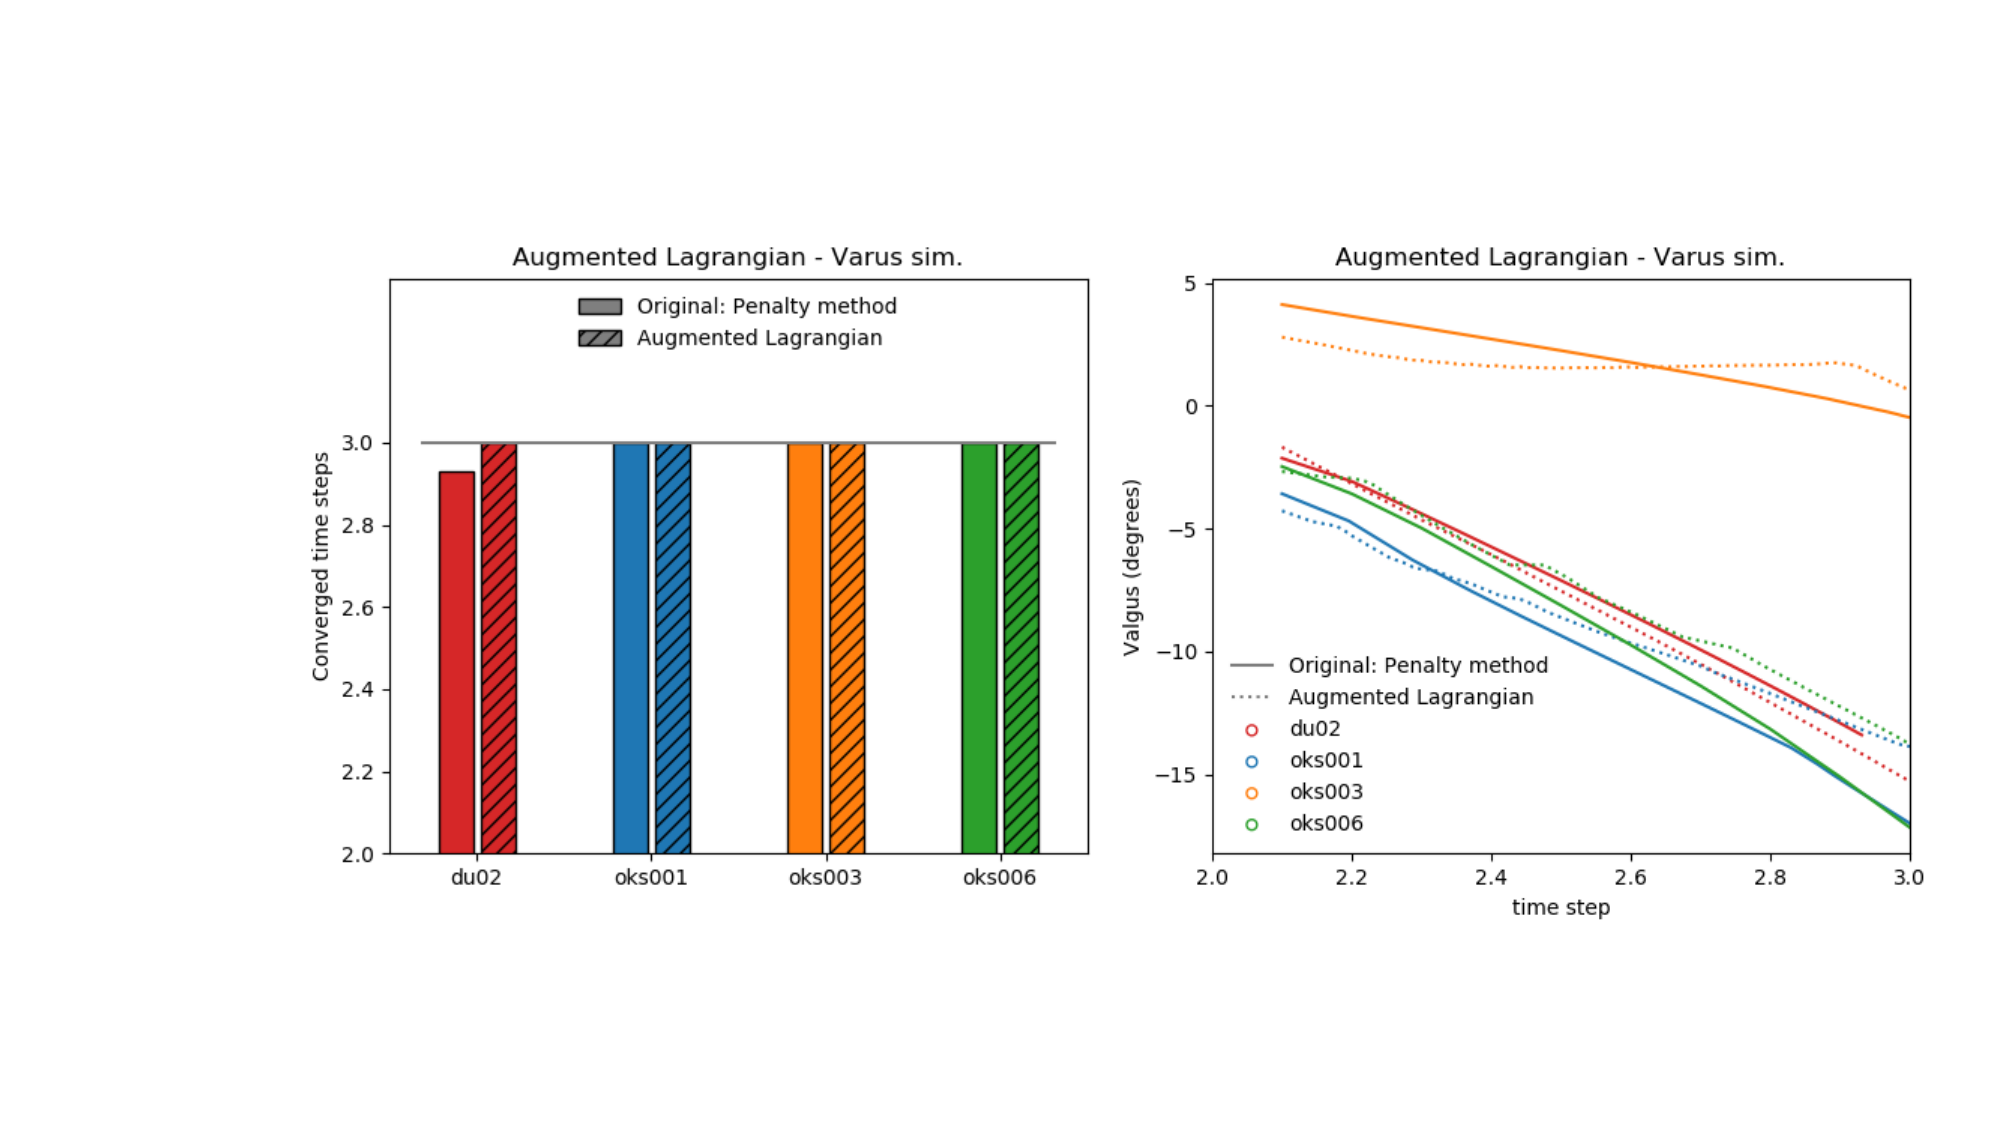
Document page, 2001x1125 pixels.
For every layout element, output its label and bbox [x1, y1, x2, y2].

picture [277, 189, 2000, 936]
